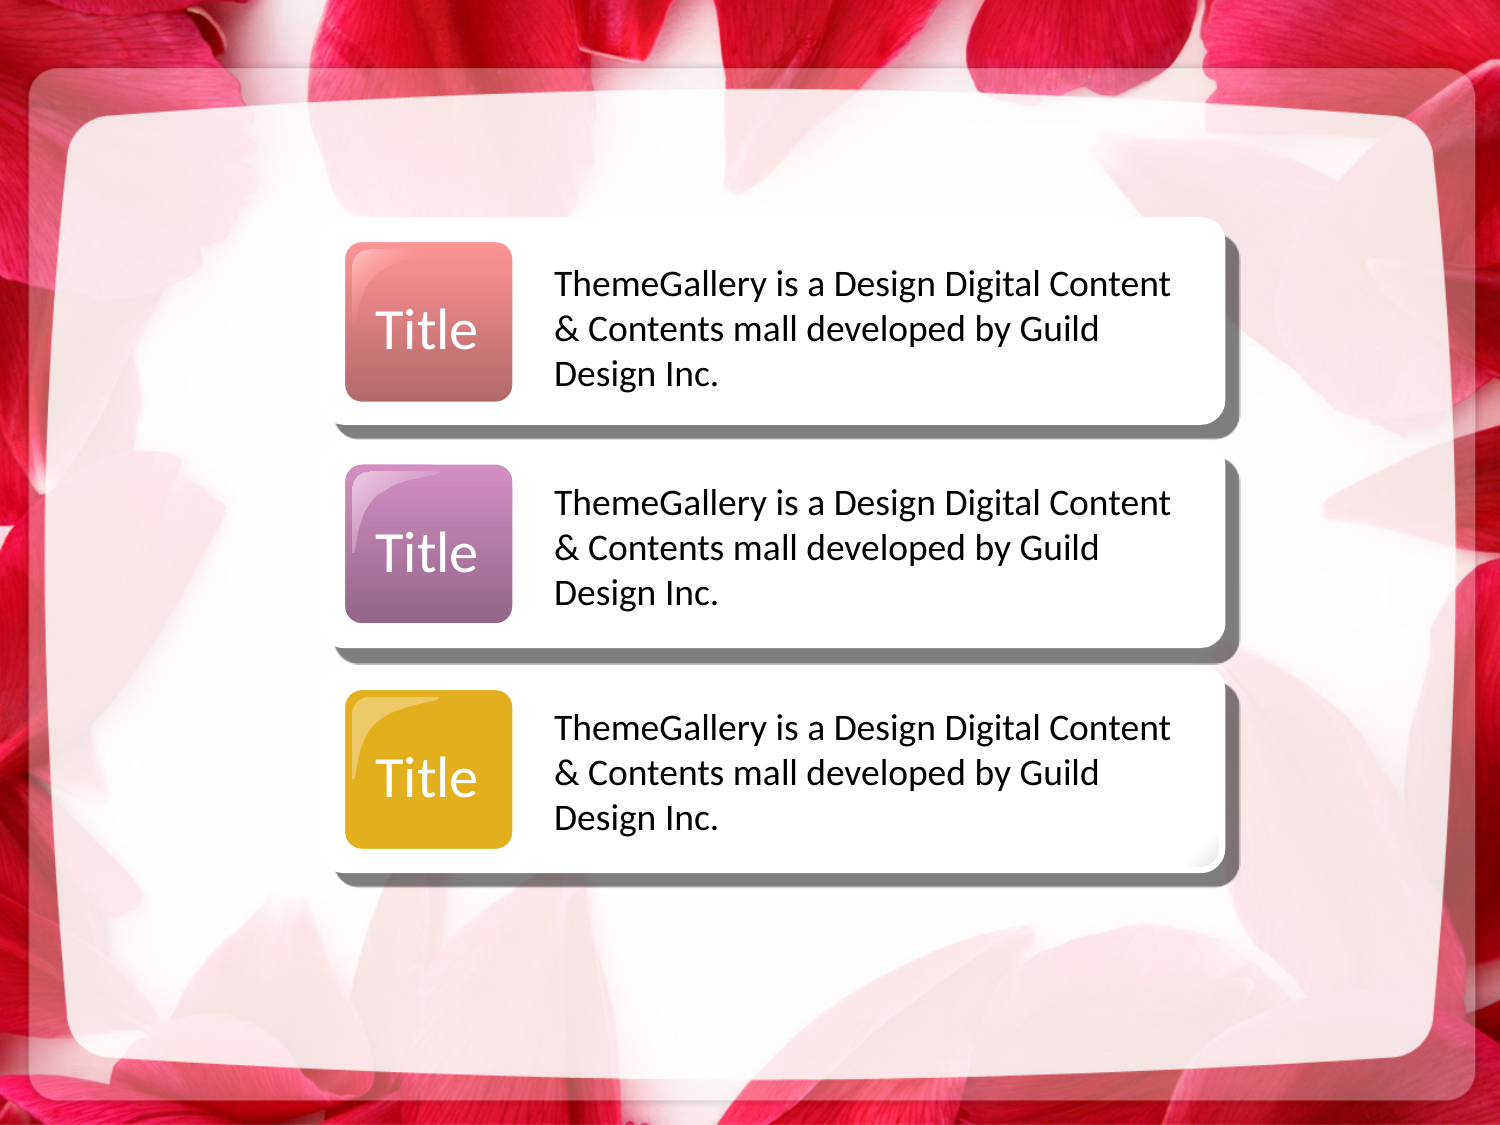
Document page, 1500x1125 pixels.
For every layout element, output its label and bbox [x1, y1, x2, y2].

picture [0, 0, 1500, 1125]
text_box [322, 219, 1223, 871]
